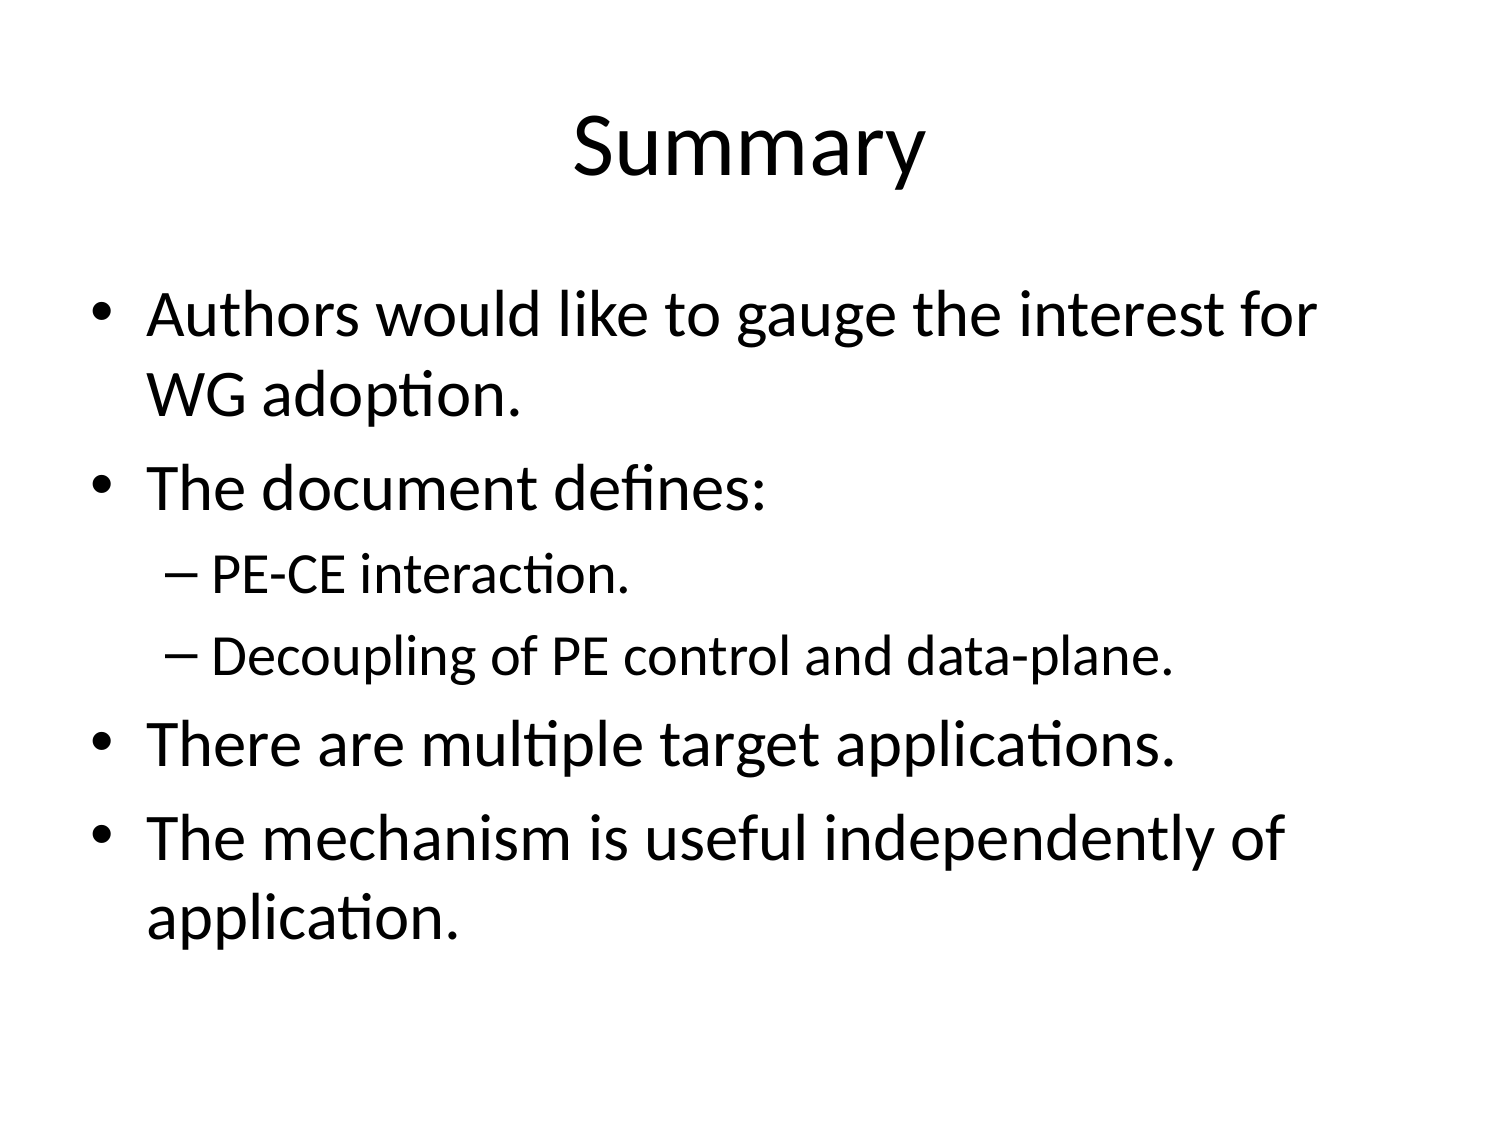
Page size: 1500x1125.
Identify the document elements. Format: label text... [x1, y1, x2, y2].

list Authors would like to gauge the interest for WG adoption. The document defines: PE-CE interaction. Decoupling of PE control and data-plane. There are multiple target applications. The mechanism is useful independently of application. [75, 262, 1425, 1005]
title Summary [75, 45, 1425, 233]
